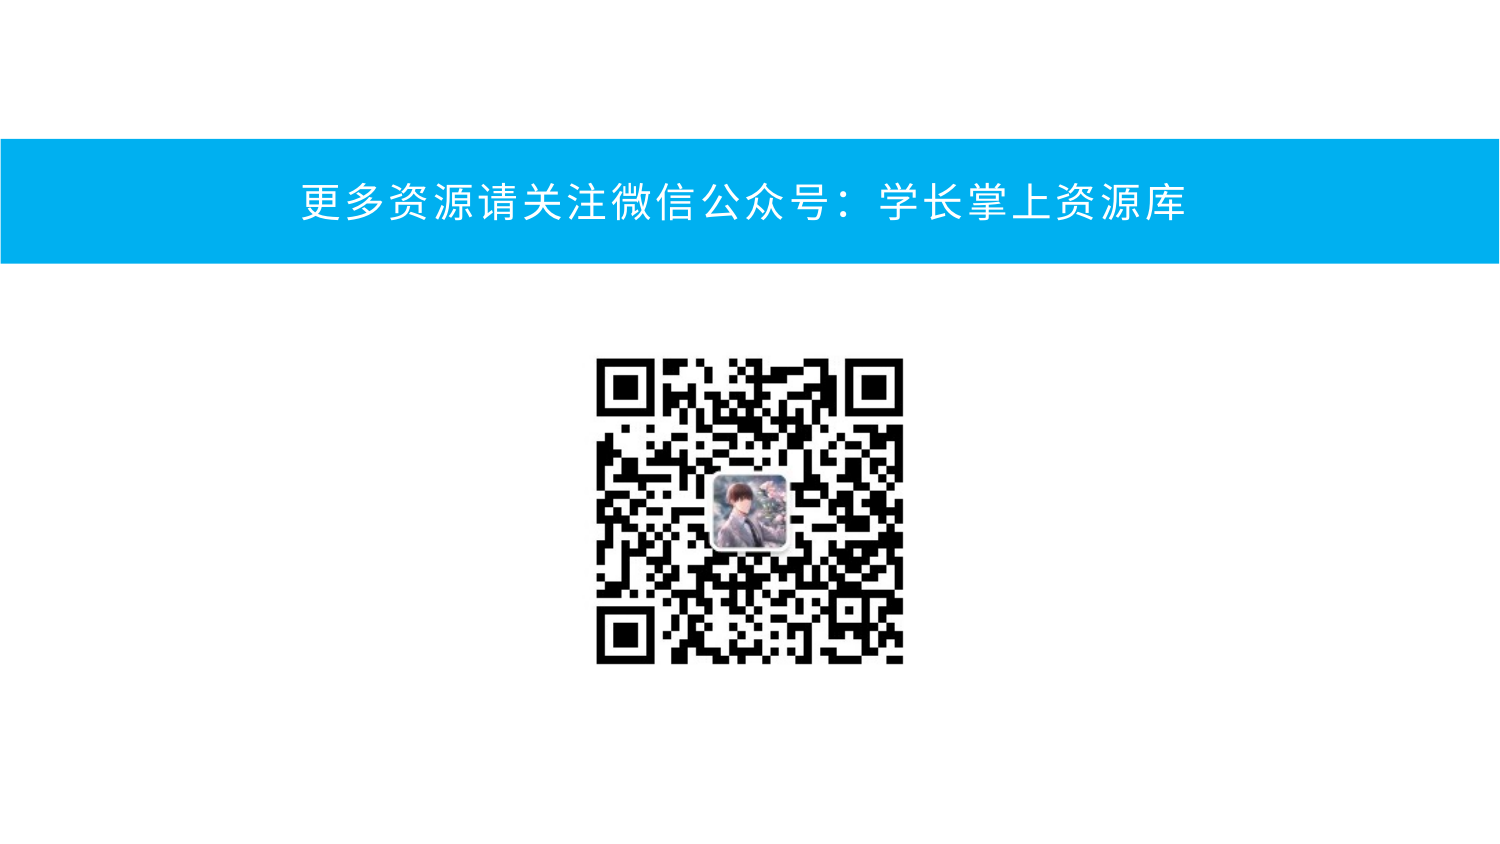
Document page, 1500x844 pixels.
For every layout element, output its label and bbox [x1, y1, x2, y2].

picture [572, 333, 928, 689]
text_box [0, 138, 1500, 264]
